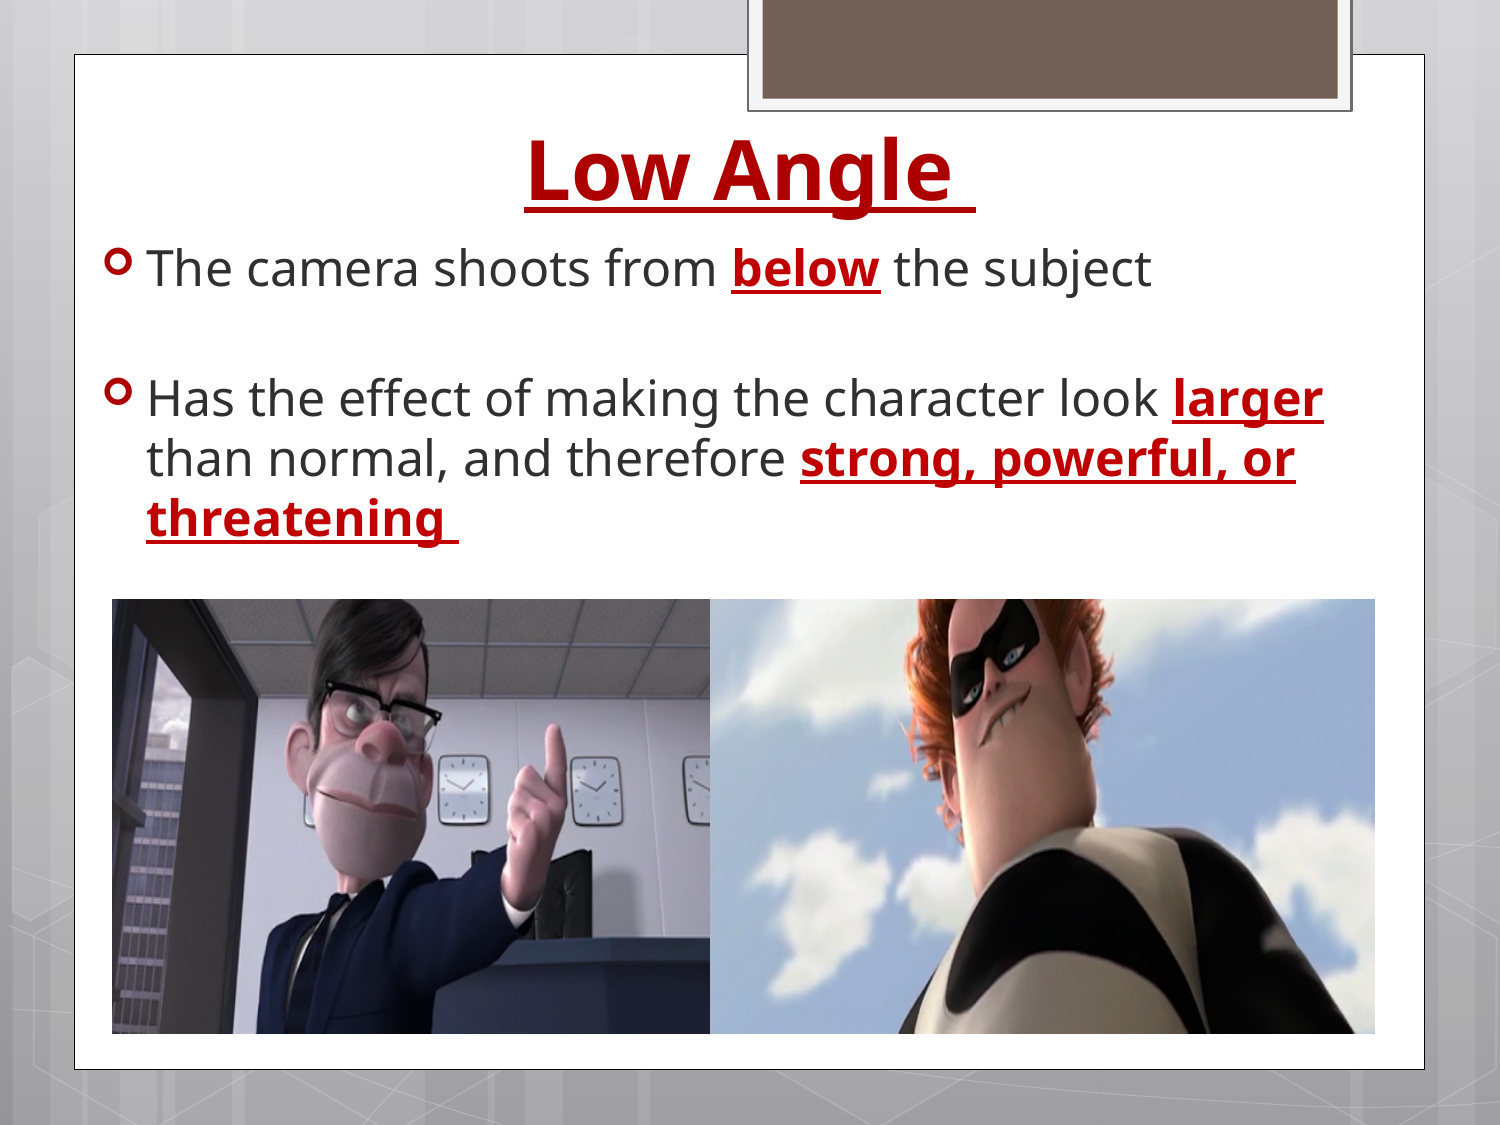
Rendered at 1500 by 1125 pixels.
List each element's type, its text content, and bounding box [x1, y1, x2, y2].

list The camera shoots from below the subject Has the effect of making the character look larger than normal, and therefore strong, powerful, or threatening [75, 228, 1425, 805]
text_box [112, 599, 1376, 1034]
title Low Angle [75, 37, 1425, 225]
